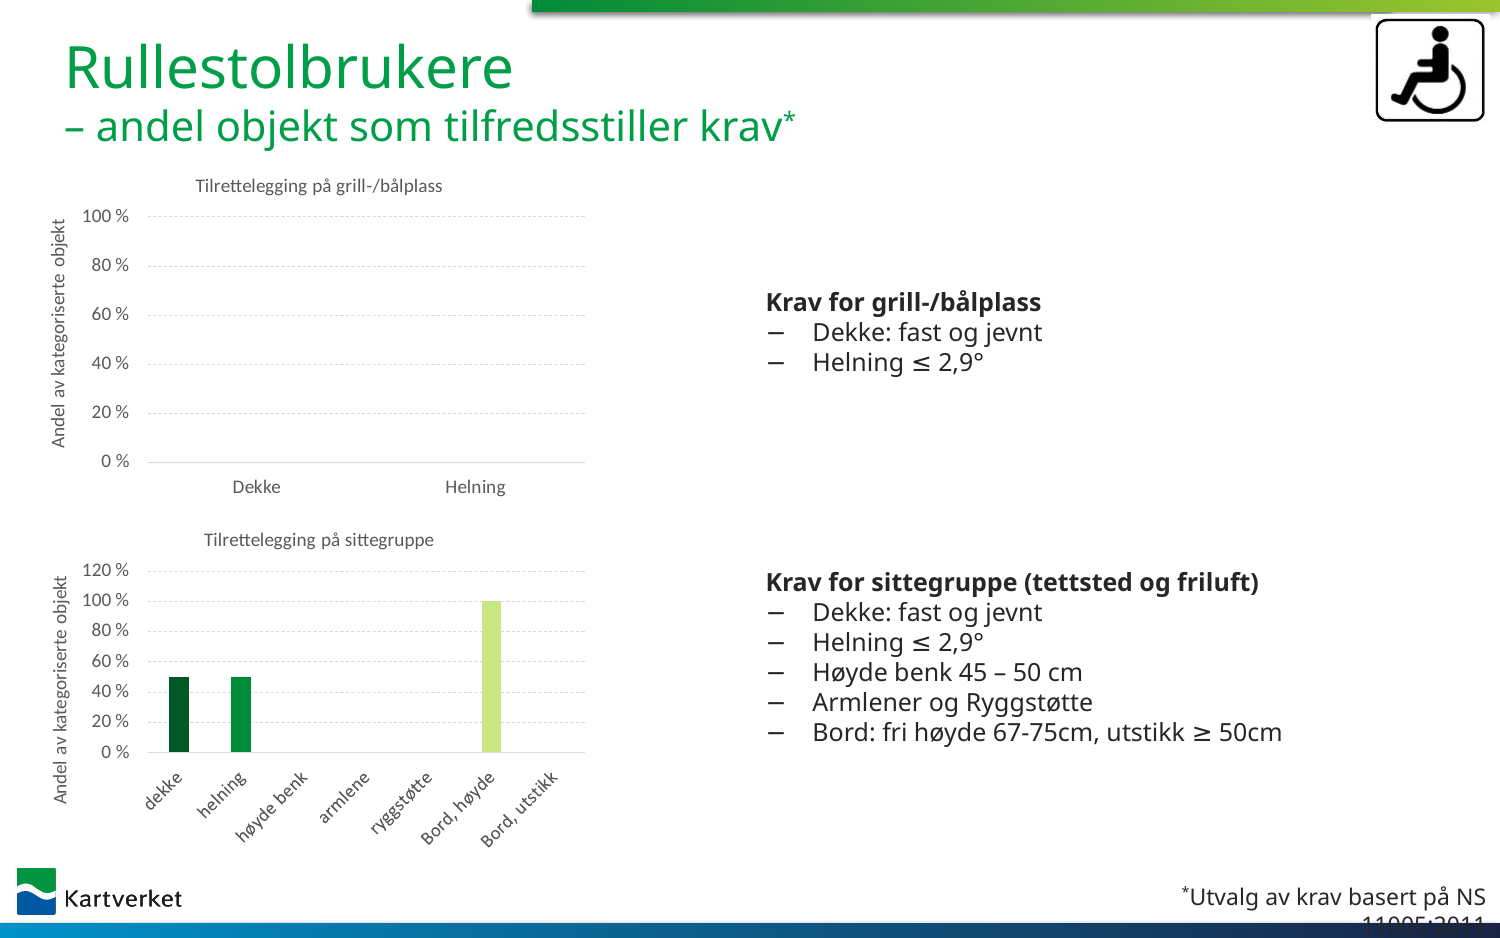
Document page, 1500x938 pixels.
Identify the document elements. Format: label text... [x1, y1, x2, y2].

text_box Rullestolbrukere – andel objekt som tilfredsstiller krav* [49, 14, 1431, 158]
picture [41, 520, 596, 859]
text_box *Utvalg av krav basert på NS 11005:2011 [1068, 873, 1500, 938]
picture [41, 166, 596, 505]
picture [1371, 13, 1491, 127]
text_box Krav for grill-/bålplass Dekke: fast og jevnt Helning ≤ 2,9° [750, 279, 1452, 384]
text_box Krav for sittegruppe (tettsted og friluft) Dekke: fast og jevnt Helning ≤ 2,9° Høyde benk 45 – 50 cm Armlener og Ryggstøtte Bord: fri høyde 67-75cm, utstikk ≥ 50cm [750, 559, 1500, 754]
